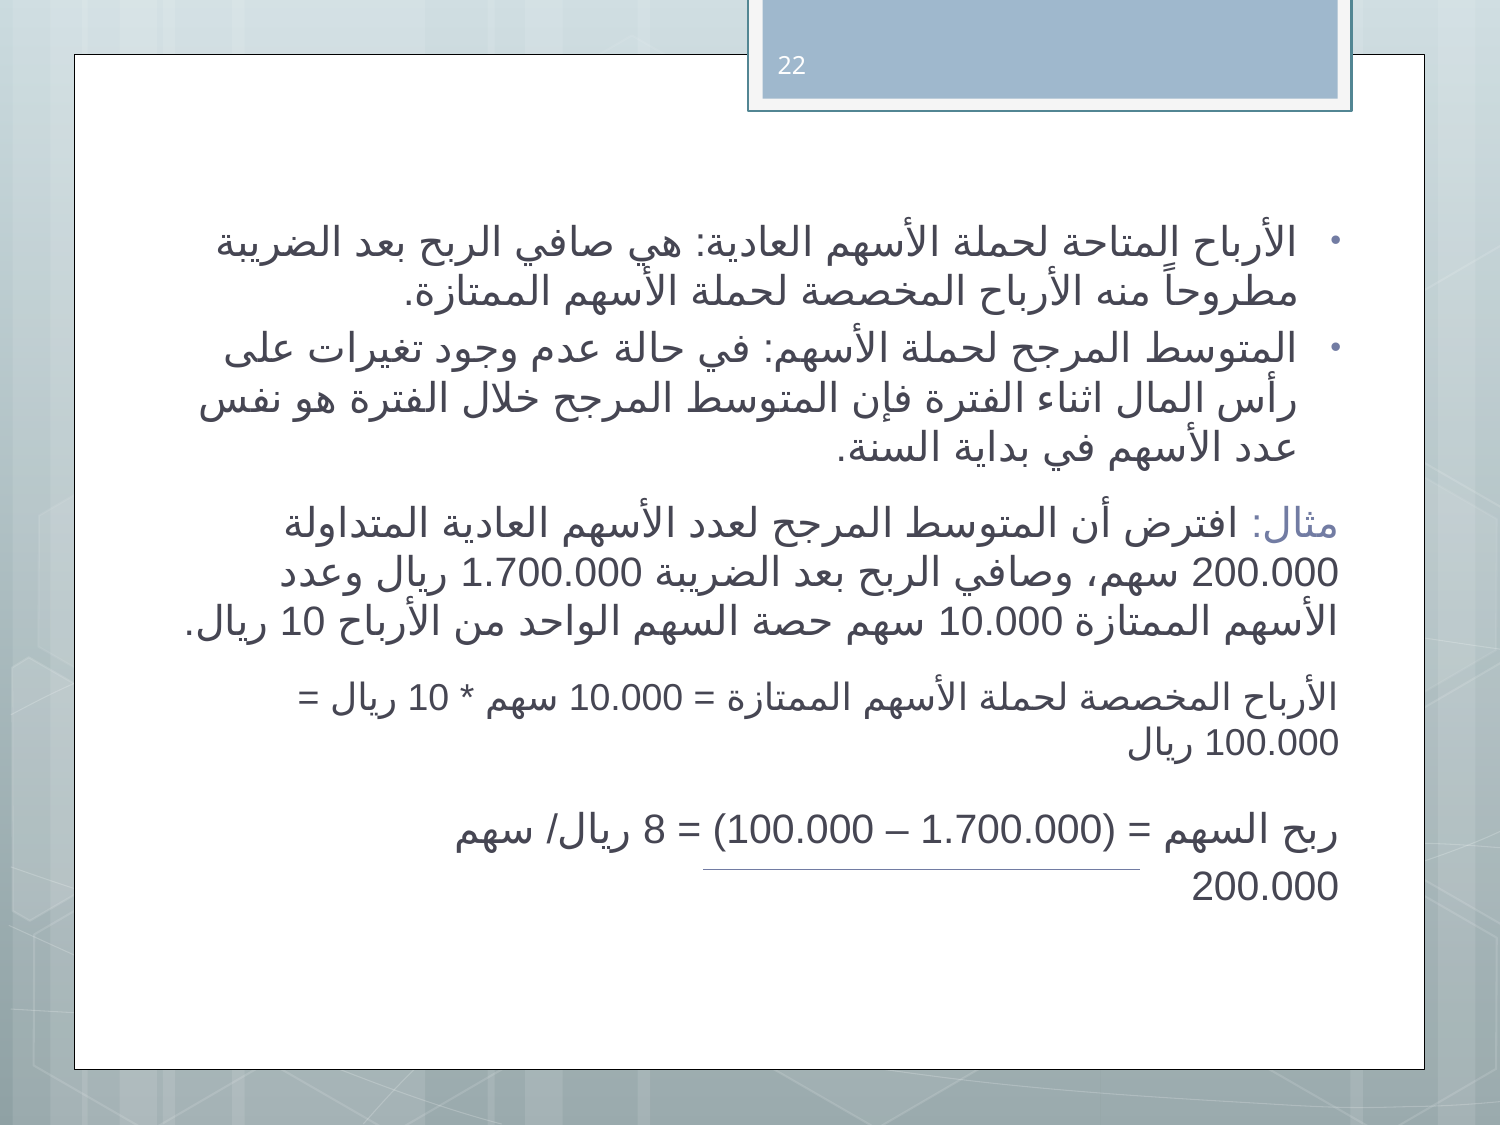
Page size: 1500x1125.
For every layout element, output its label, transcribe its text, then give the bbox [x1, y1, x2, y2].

slide_number 22 [762, 36, 982, 97]
list الأرباح المتاحة لحملة الأسهم العادية: هي صافي الربح بعد الضريبة مطروحاً منه الأرباح المخصصة لحملة الأسهم الممتازة. المتوسط المرجح لحملة الأسهم: في حالة عدم وجود تغيرات على رأس المال اثناء الفترة فإن المتوسط المرجح خلال الفترة هو نفس عدد الأسهم في بداية السنة. مثال: افترض أن المتوسط المرجح لعدد الأسهم العادية المتداولة 200.000 سهم، وصافي الربح بعد الضريبة 1.700.000 ريال وعدد الأسهم الممتازة 10.000 سهم حصة السهم الواحد من الأرباح 10 ريال. الأرباح المخصصة لحملة الأسهم الممتازة = 10.000 سهم * 10 ريال = 100.000 ريال ربح السهم = (1.700.000 – 100.000) = 8 ريال/ سهم 200.000 [147, 208, 1365, 957]
